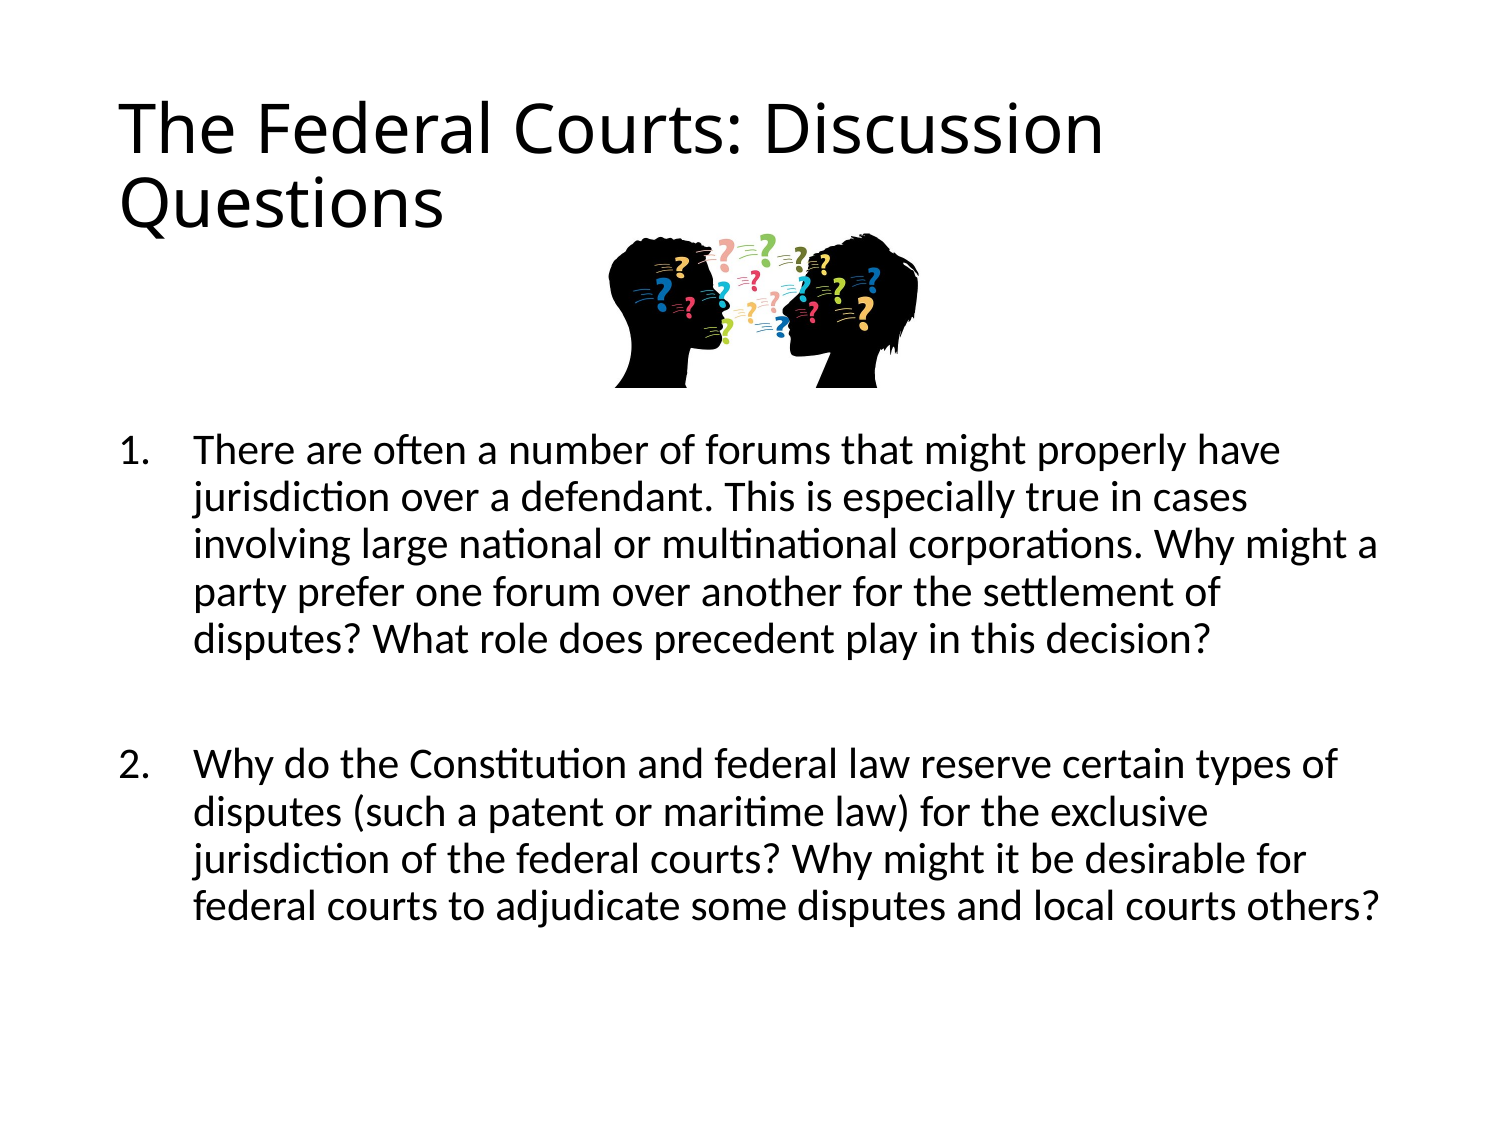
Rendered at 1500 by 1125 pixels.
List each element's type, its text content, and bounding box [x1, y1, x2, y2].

list There are often a number of forums that might properly have jurisdiction over a defendant. This is especially true in cases involving large national or multinational corporations. Why might a party prefer one forum over another for the settlement of disputes? What role does precedent play in this decision? Why do the Constitution and federal law reserve certain types of disputes (such a patent or maritime law) for the exclusive jurisdiction of the federal courts? Why might it be desirable for federal courts to adjudicate some disputes and local courts others? [102, 350, 1398, 1065]
picture [556, 217, 944, 388]
title The Federal Courts: Discussion Questions [102, 59, 1398, 278]
